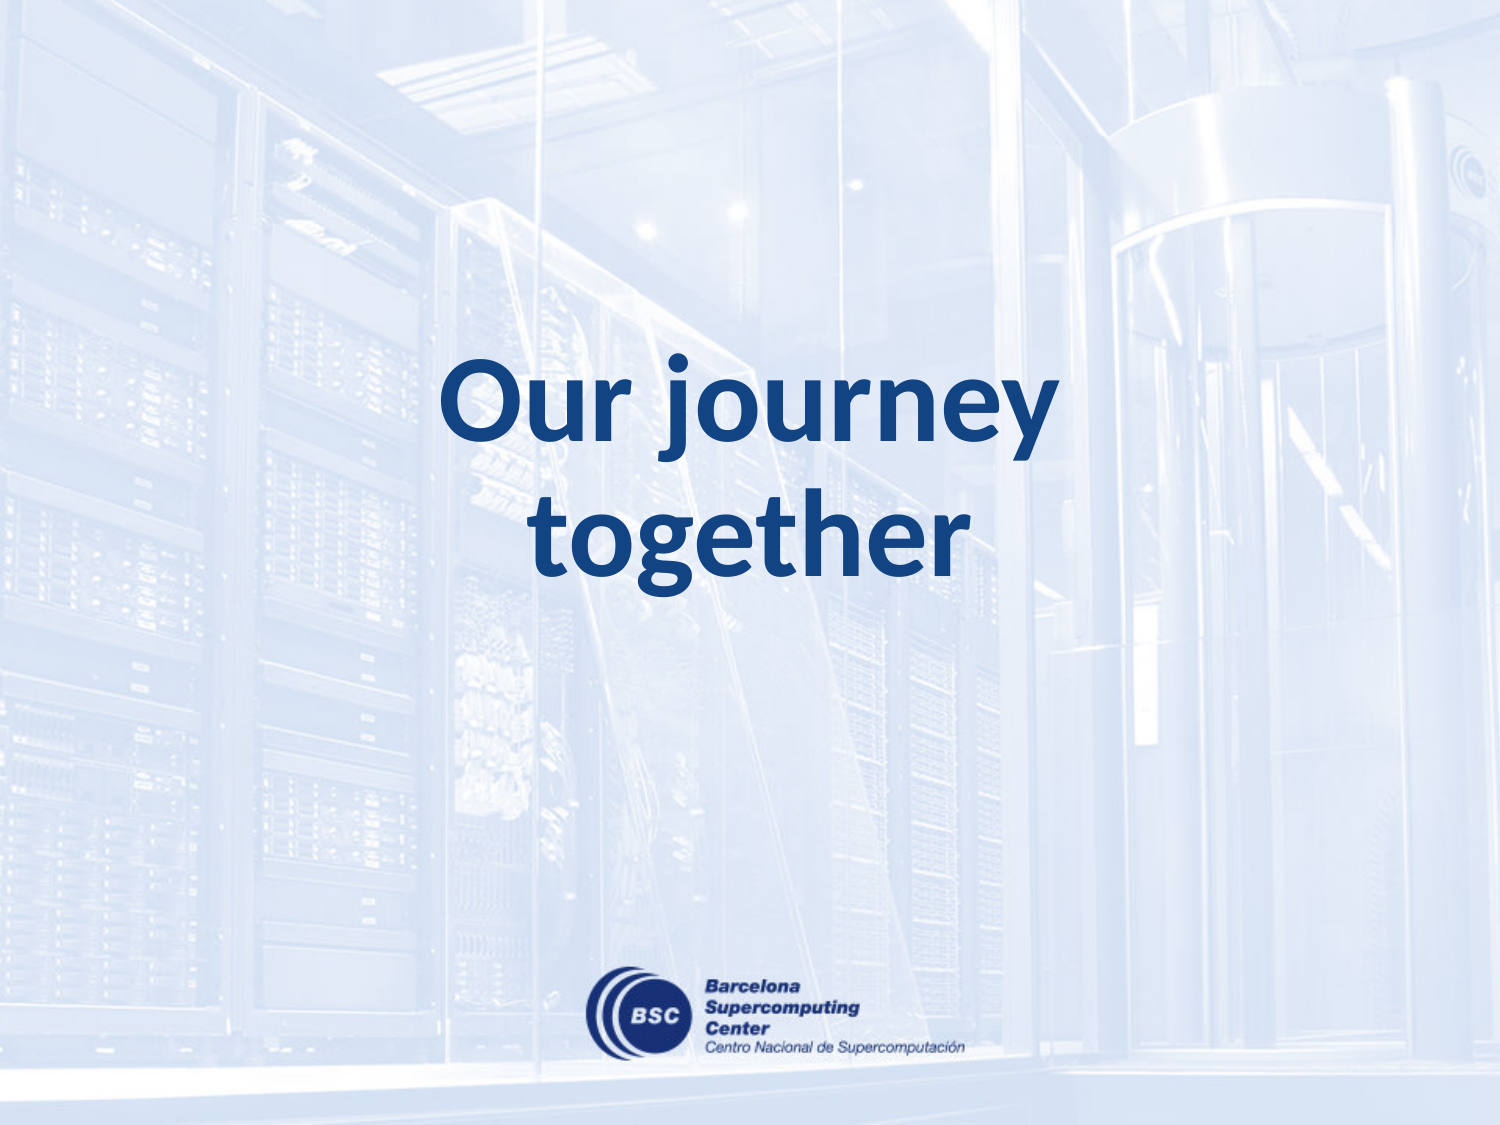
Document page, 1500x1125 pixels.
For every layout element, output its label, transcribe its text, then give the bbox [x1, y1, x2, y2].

picture [0, 0, 1500, 1125]
title Our journey together [188, 143, 1311, 794]
